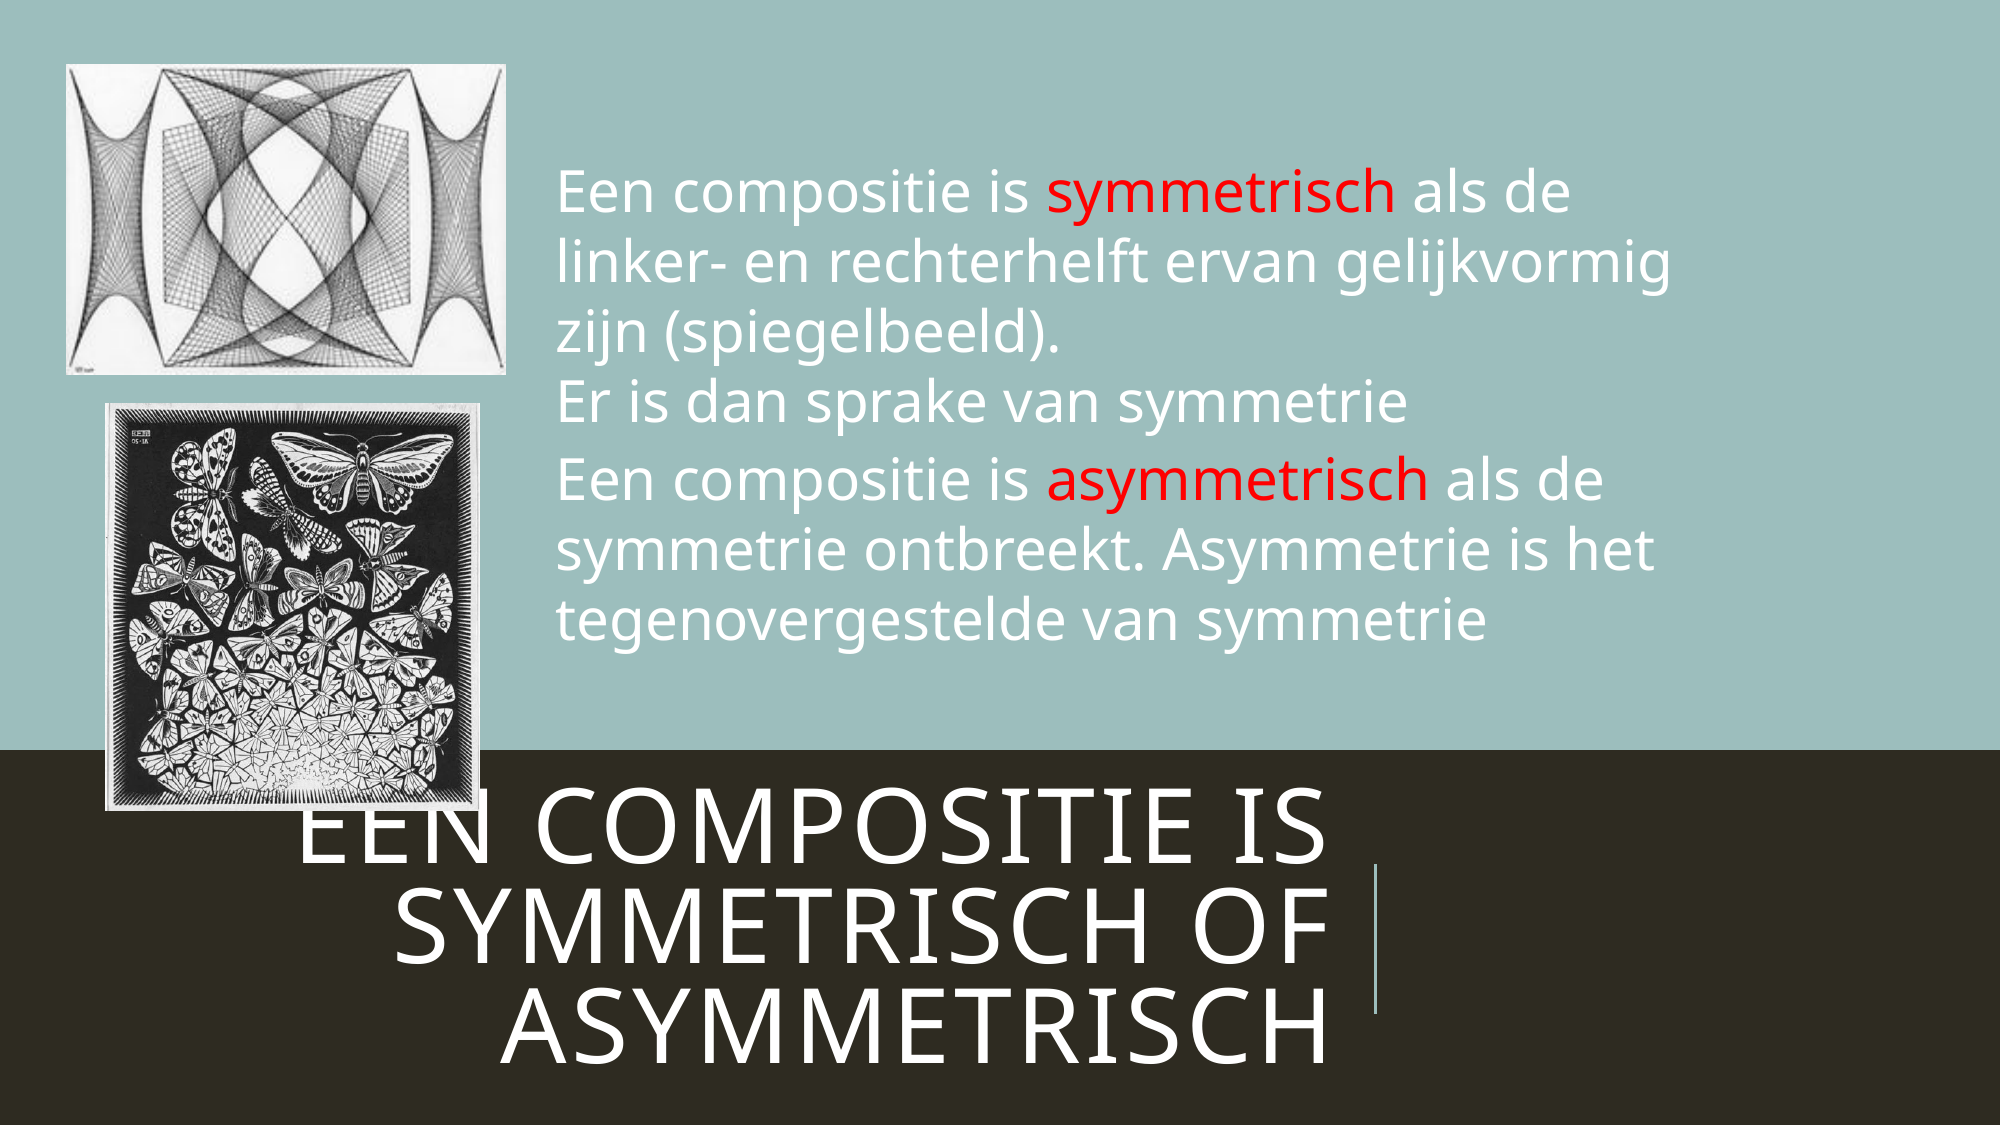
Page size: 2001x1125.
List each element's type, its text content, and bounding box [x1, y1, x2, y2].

text_box Een compositie is symmetrisch als de linker- en rechterhelft ervan gelijkvormig zijn (spiegelbeeld). Er is dan sprake van symmetrie [540, 147, 1765, 434]
picture [104, 403, 480, 811]
text_box Een compositie is asymmetrisch als de symmetrie ontbreekt. Asymmetrie is het tegenovergestelde van symmetrie [540, 434, 1884, 660]
picture [66, 64, 506, 375]
title Een compositie is symmetrisch of asymmetrisch [75, 813, 1350, 1054]
